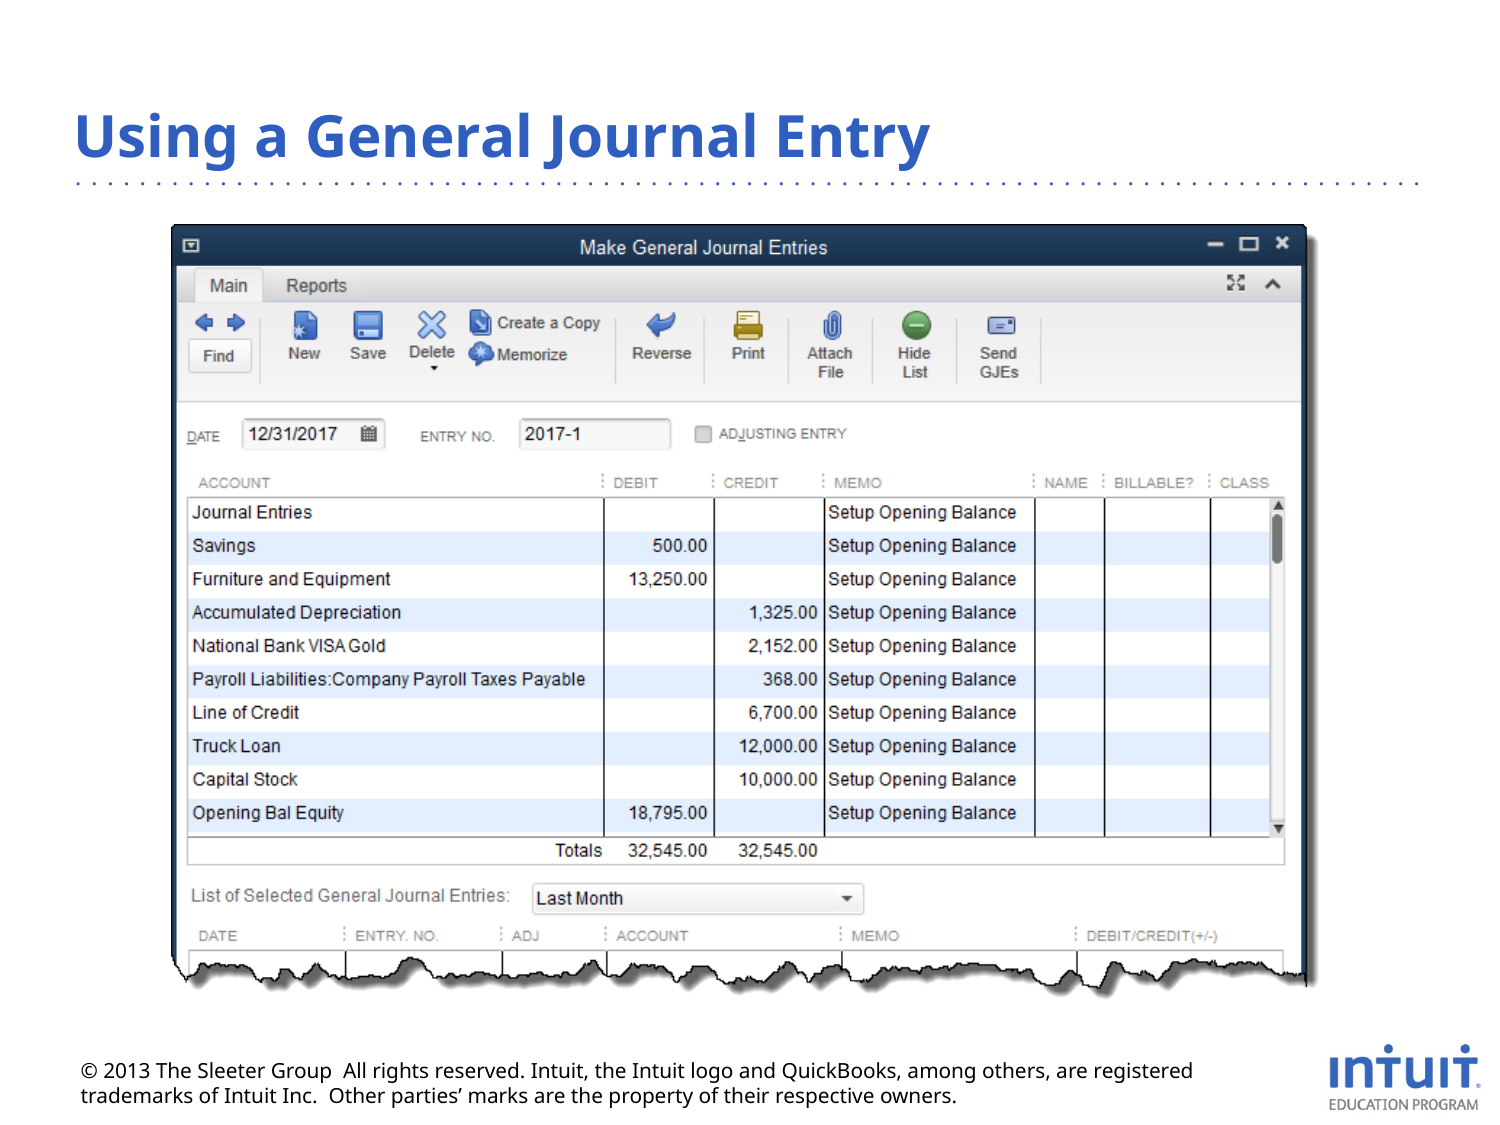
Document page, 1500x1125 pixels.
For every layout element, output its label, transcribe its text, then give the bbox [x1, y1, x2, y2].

picture [171, 224, 1329, 1021]
picture [1325, 1039, 1485, 1116]
title Using a General Journal Entry [73, 62, 1424, 169]
